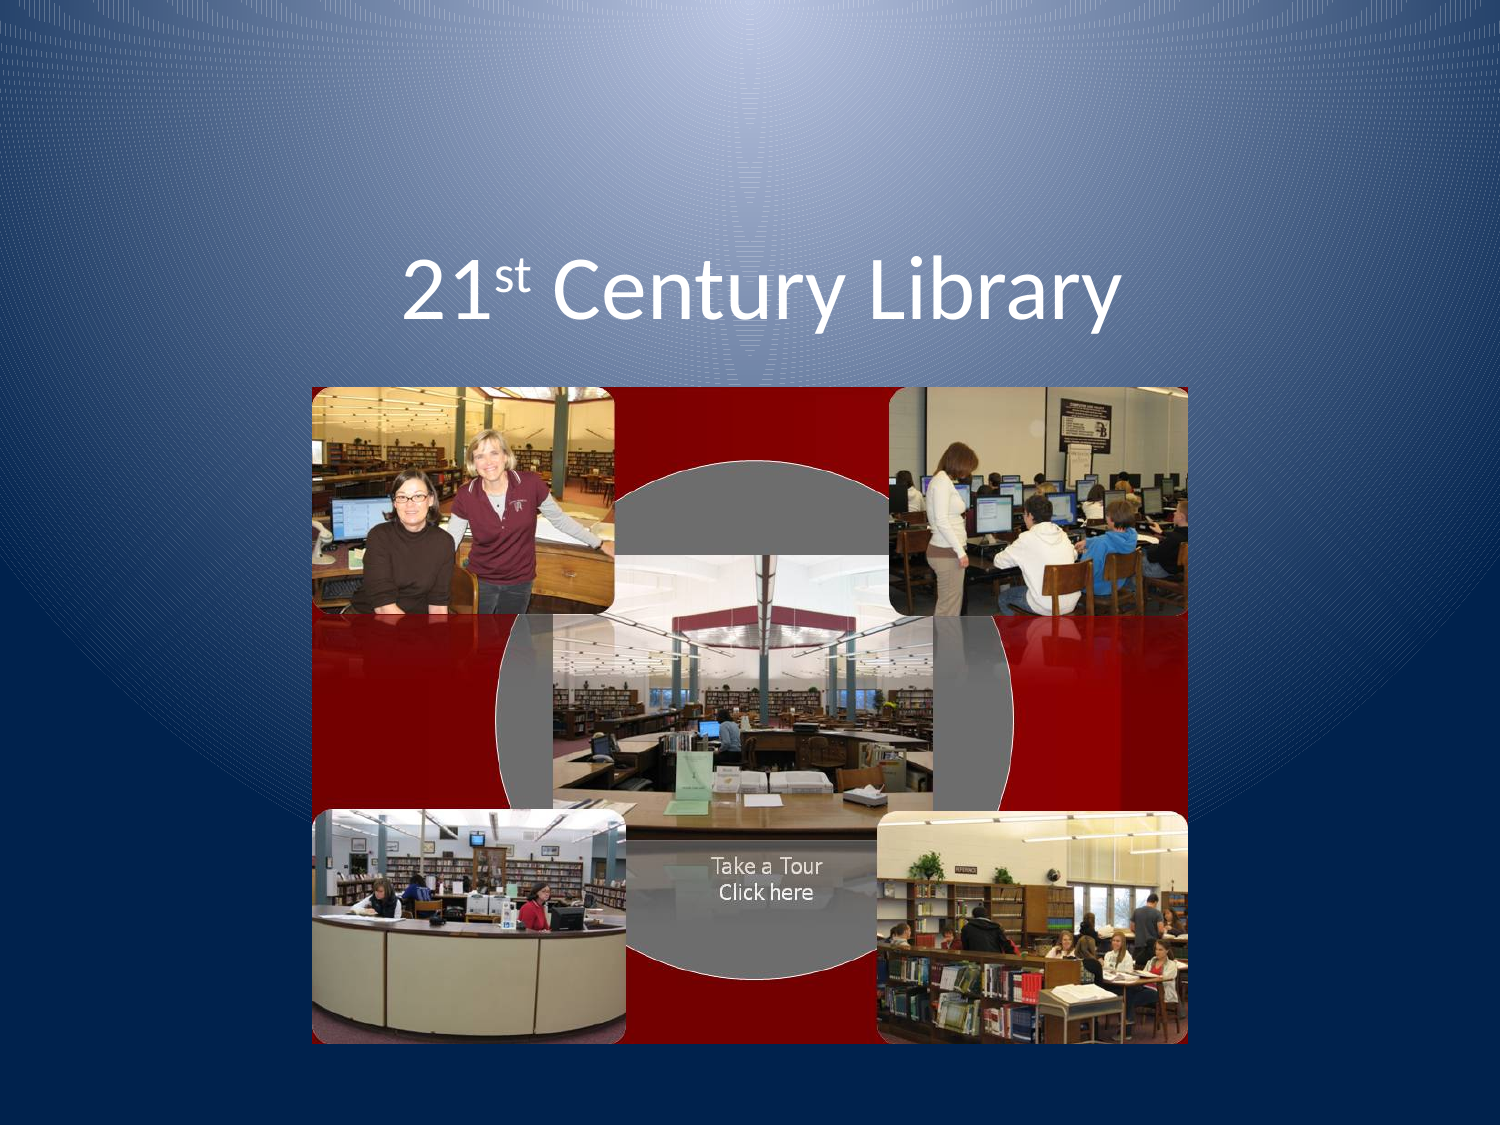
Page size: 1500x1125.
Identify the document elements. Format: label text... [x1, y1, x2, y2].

picture [312, 387, 1188, 1045]
title 21st Century Library [125, 162, 1400, 404]
